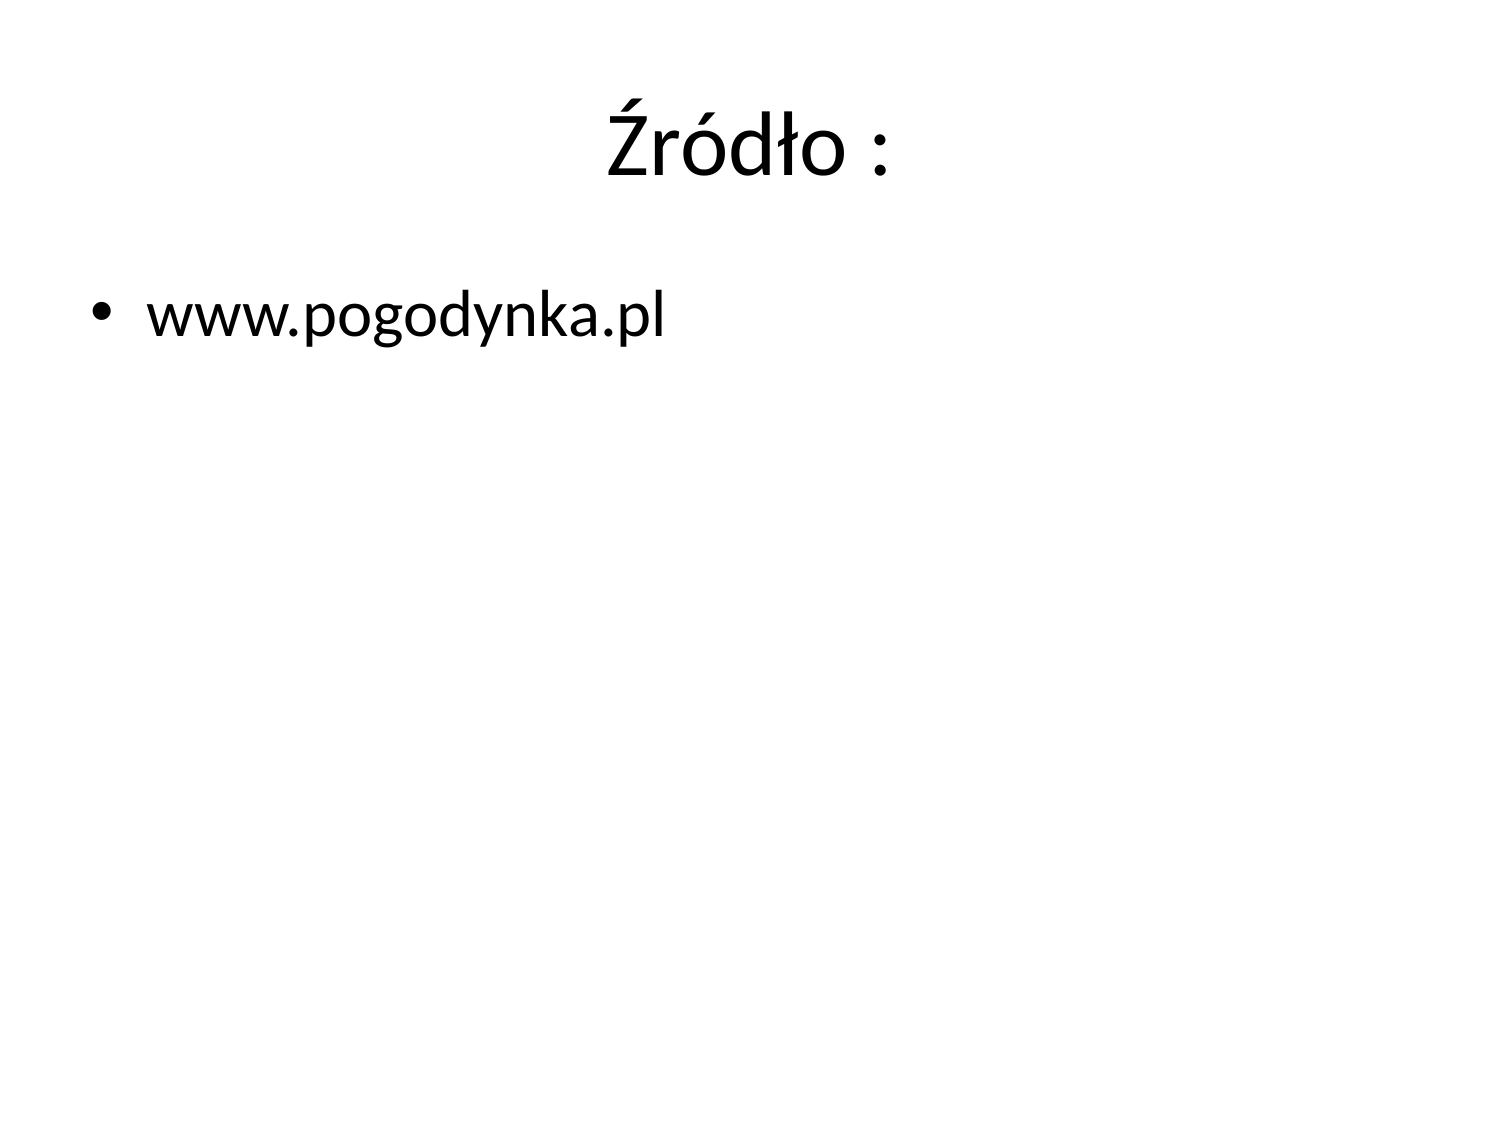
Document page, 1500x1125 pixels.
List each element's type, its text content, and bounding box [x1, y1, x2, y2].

list www.pogodynka.pl [75, 262, 1425, 1005]
title Źródło : [75, 45, 1425, 233]
